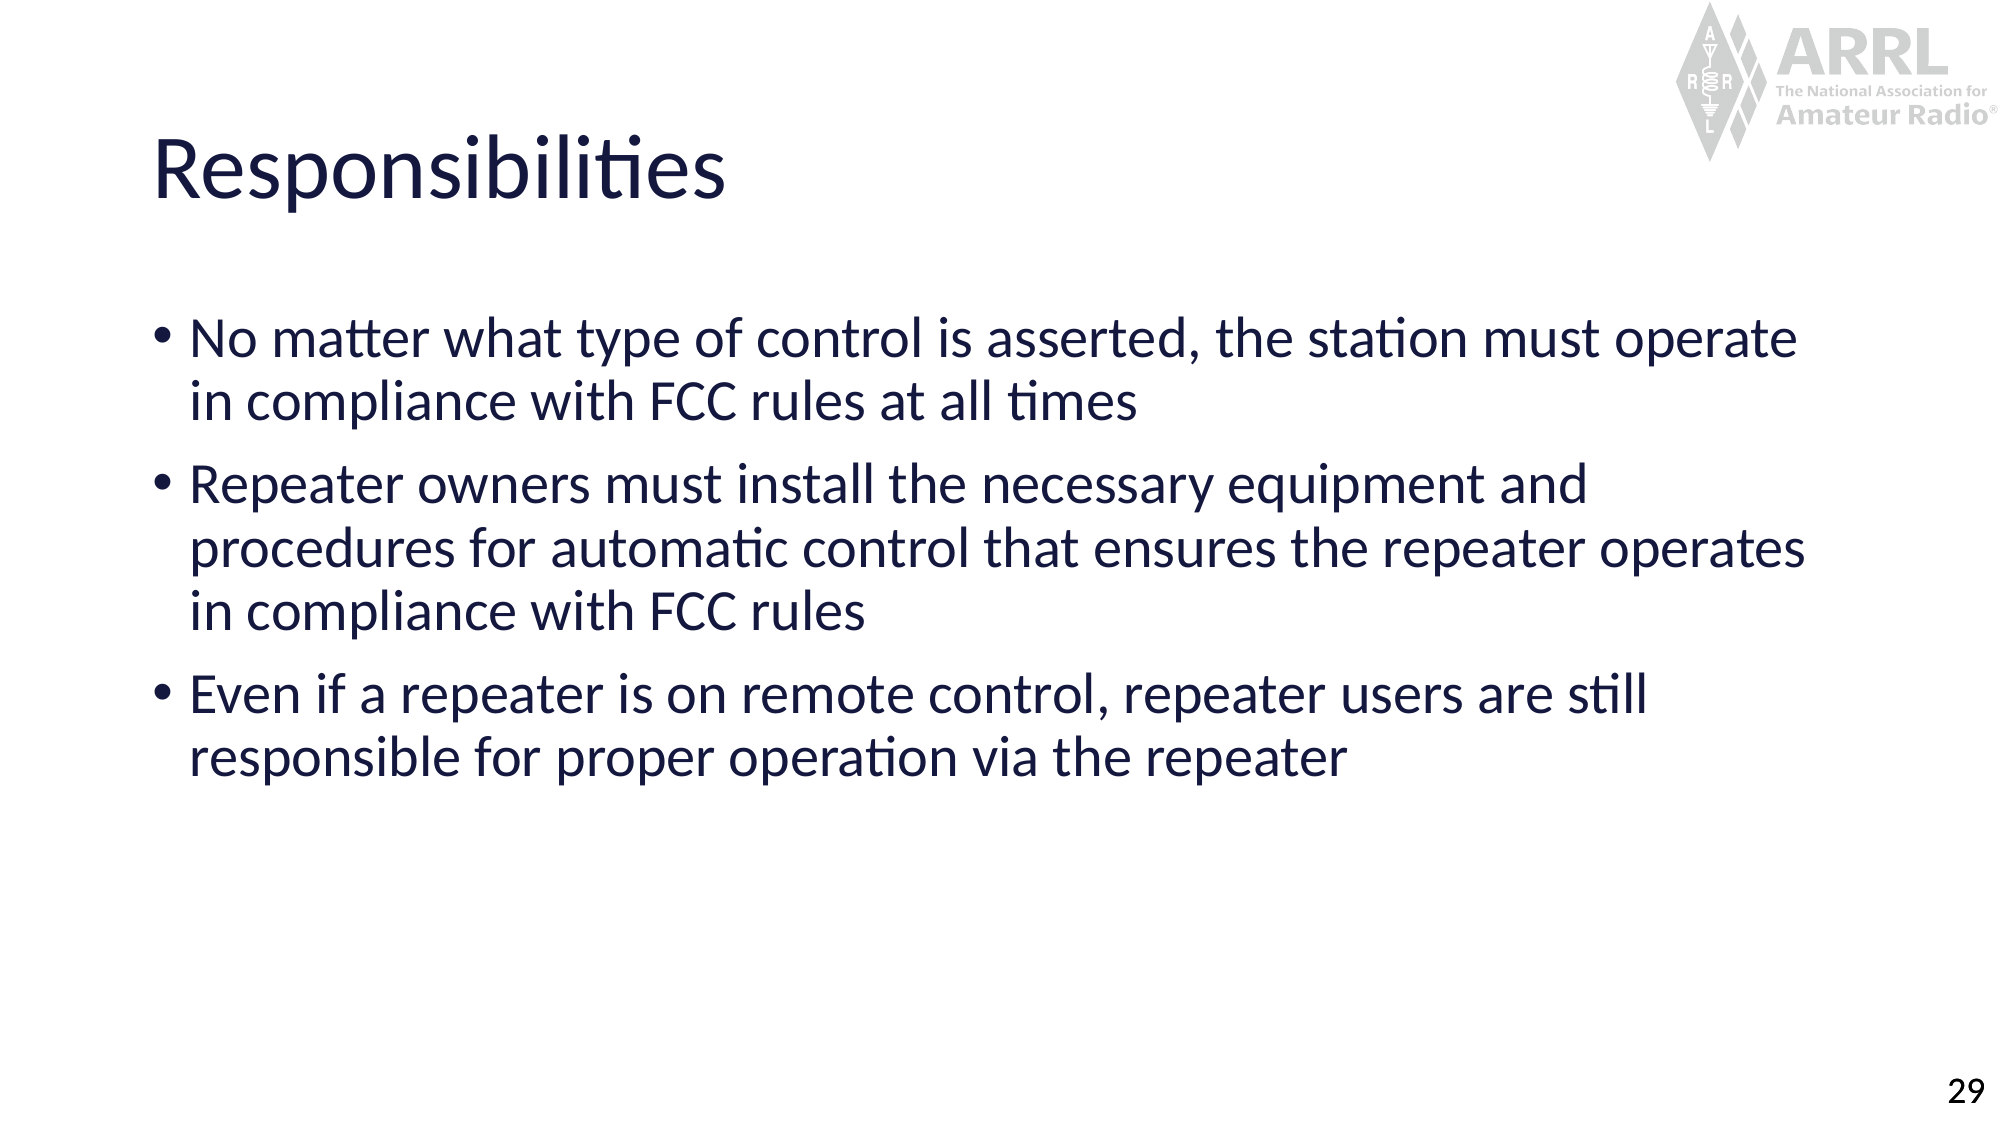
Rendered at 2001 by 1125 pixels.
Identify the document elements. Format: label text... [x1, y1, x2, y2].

list No matter what type of control is asserted, the station must operate in compliance with FCC rules at all times Repeater owners must install the necessary equipment and procedures for automatic control that ensures the repeater operates in compliance with FCC rules Even if a repeater is on remote control, repeater users are still responsible for proper operation via the repeater [137, 299, 1863, 1014]
picture [1674, 0, 2000, 164]
title Responsibilities [137, 59, 1863, 278]
